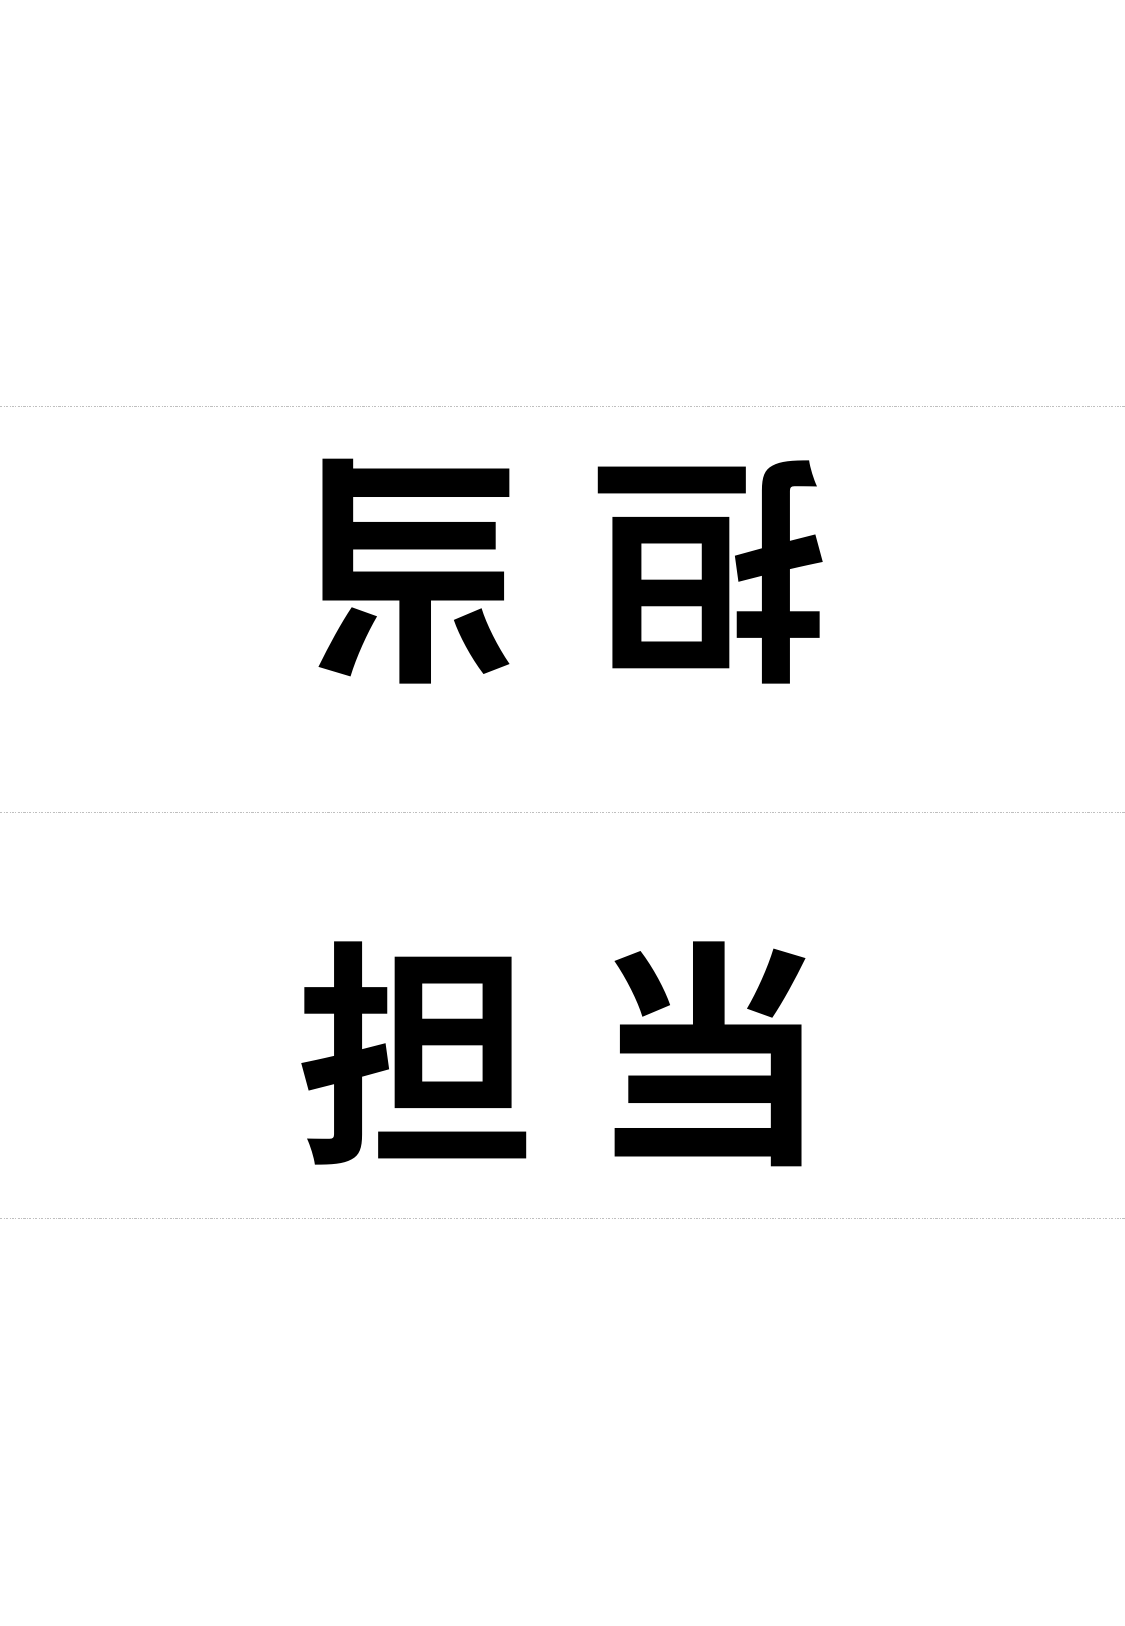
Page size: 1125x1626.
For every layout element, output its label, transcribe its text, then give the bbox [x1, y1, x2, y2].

text_box 担 当 [281, 425, 845, 728]
text_box 担 当 [280, 898, 844, 1201]
